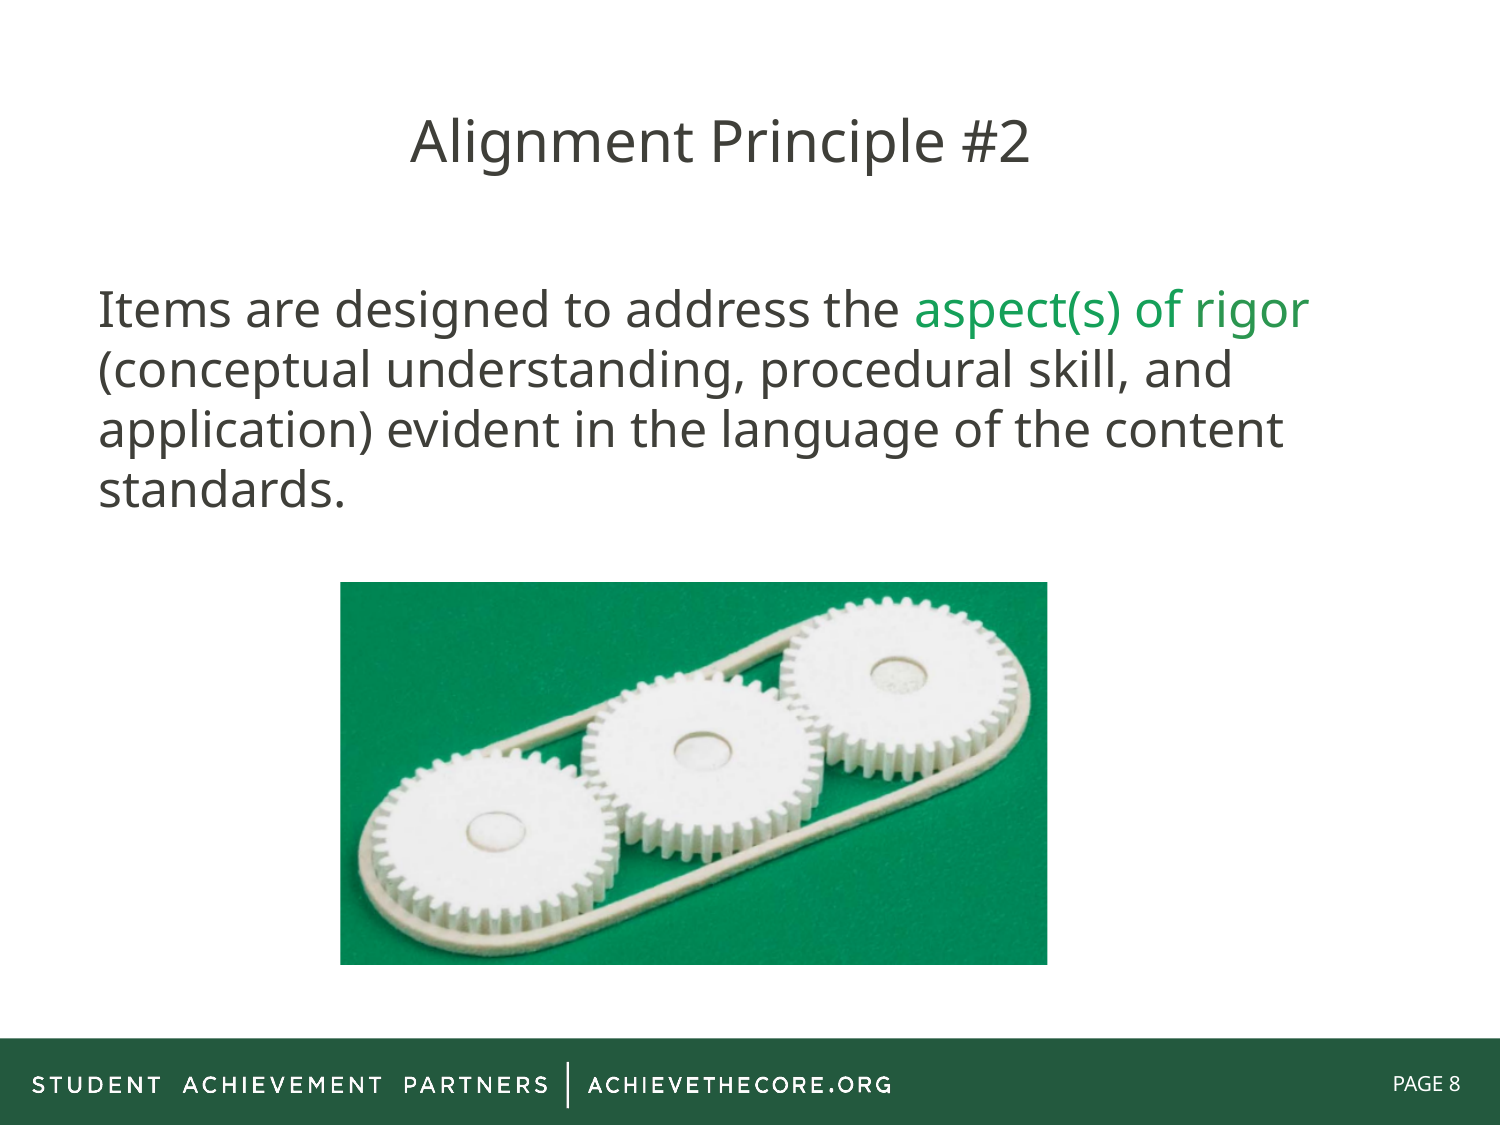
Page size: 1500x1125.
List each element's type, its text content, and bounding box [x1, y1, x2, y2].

list Items are designed to address the aspect(s) of rigor (conceptual understanding, procedural skill, and application) evident in the language of the content standards. [27, 262, 1471, 1005]
picture [12, 1055, 911, 1112]
title Alignment Principle #2 [46, 45, 1397, 233]
picture [339, 582, 1048, 965]
